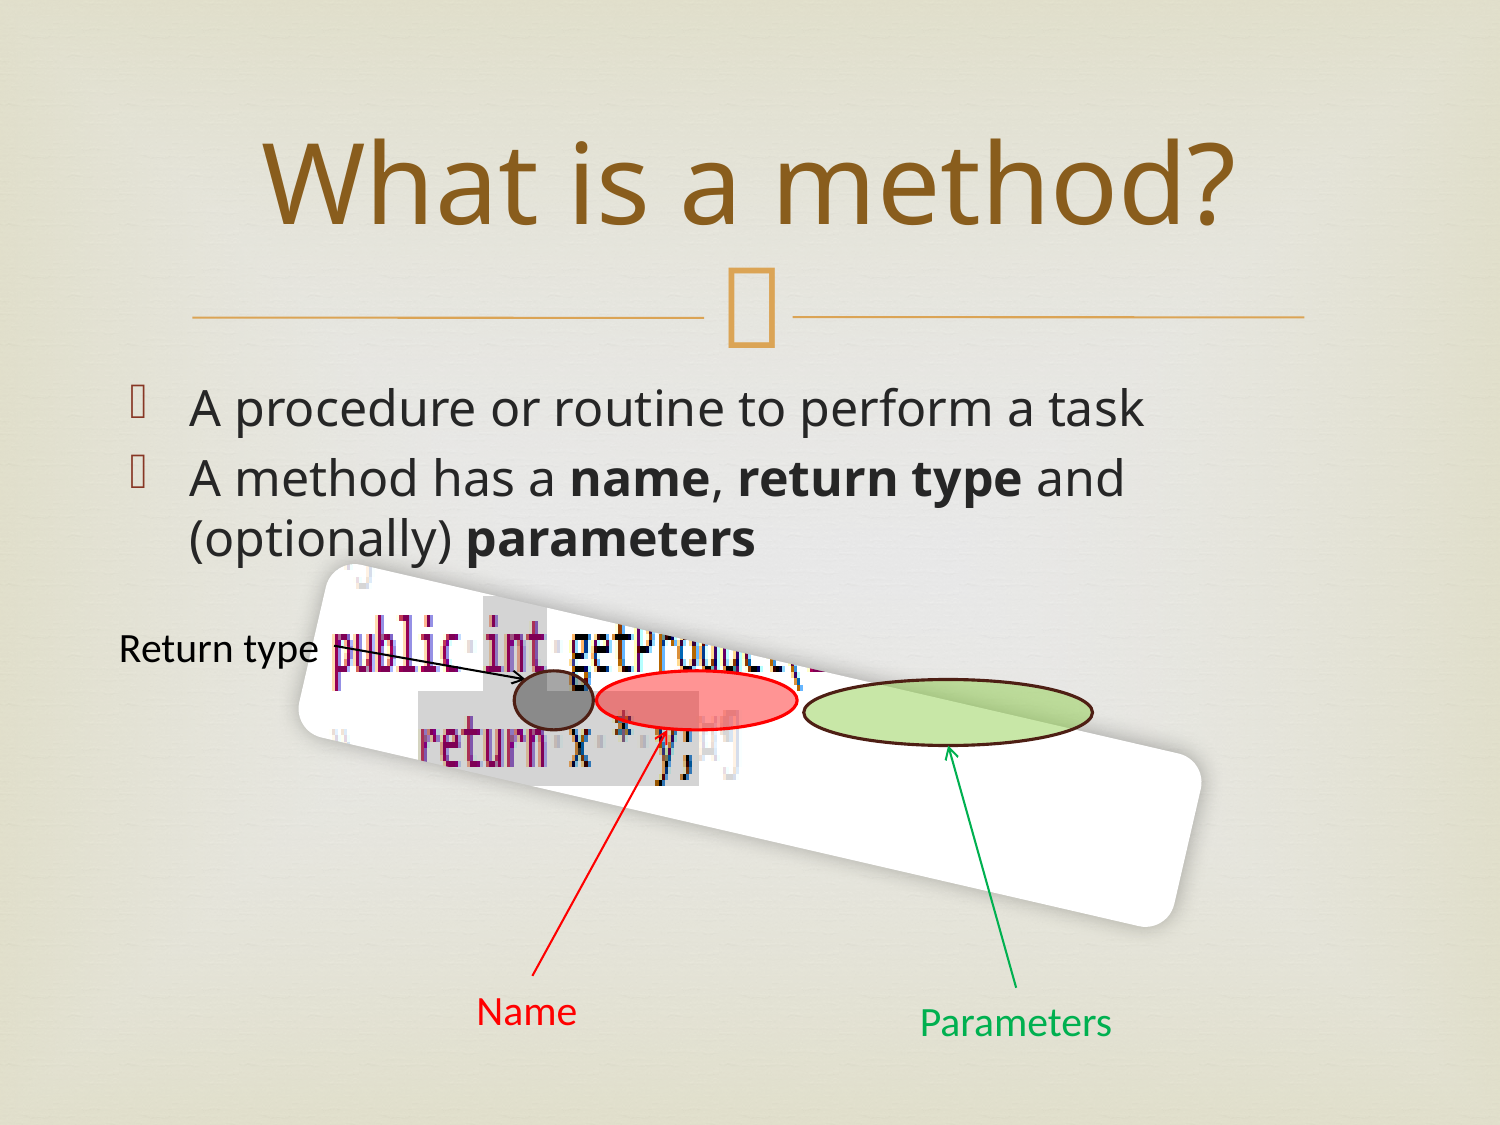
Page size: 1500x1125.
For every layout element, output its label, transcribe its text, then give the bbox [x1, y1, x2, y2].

picture [594, 618, 1202, 927]
picture [300, 731, 460, 835]
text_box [460, 670, 798, 1043]
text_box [102, 612, 594, 731]
title What is a method? [112, 93, 1386, 267]
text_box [803, 678, 1130, 1054]
picture [320, 564, 566, 612]
list A procedure or routine to perform a task A method has a name, return type and (optionally) parameters [114, 368, 1386, 1005]
